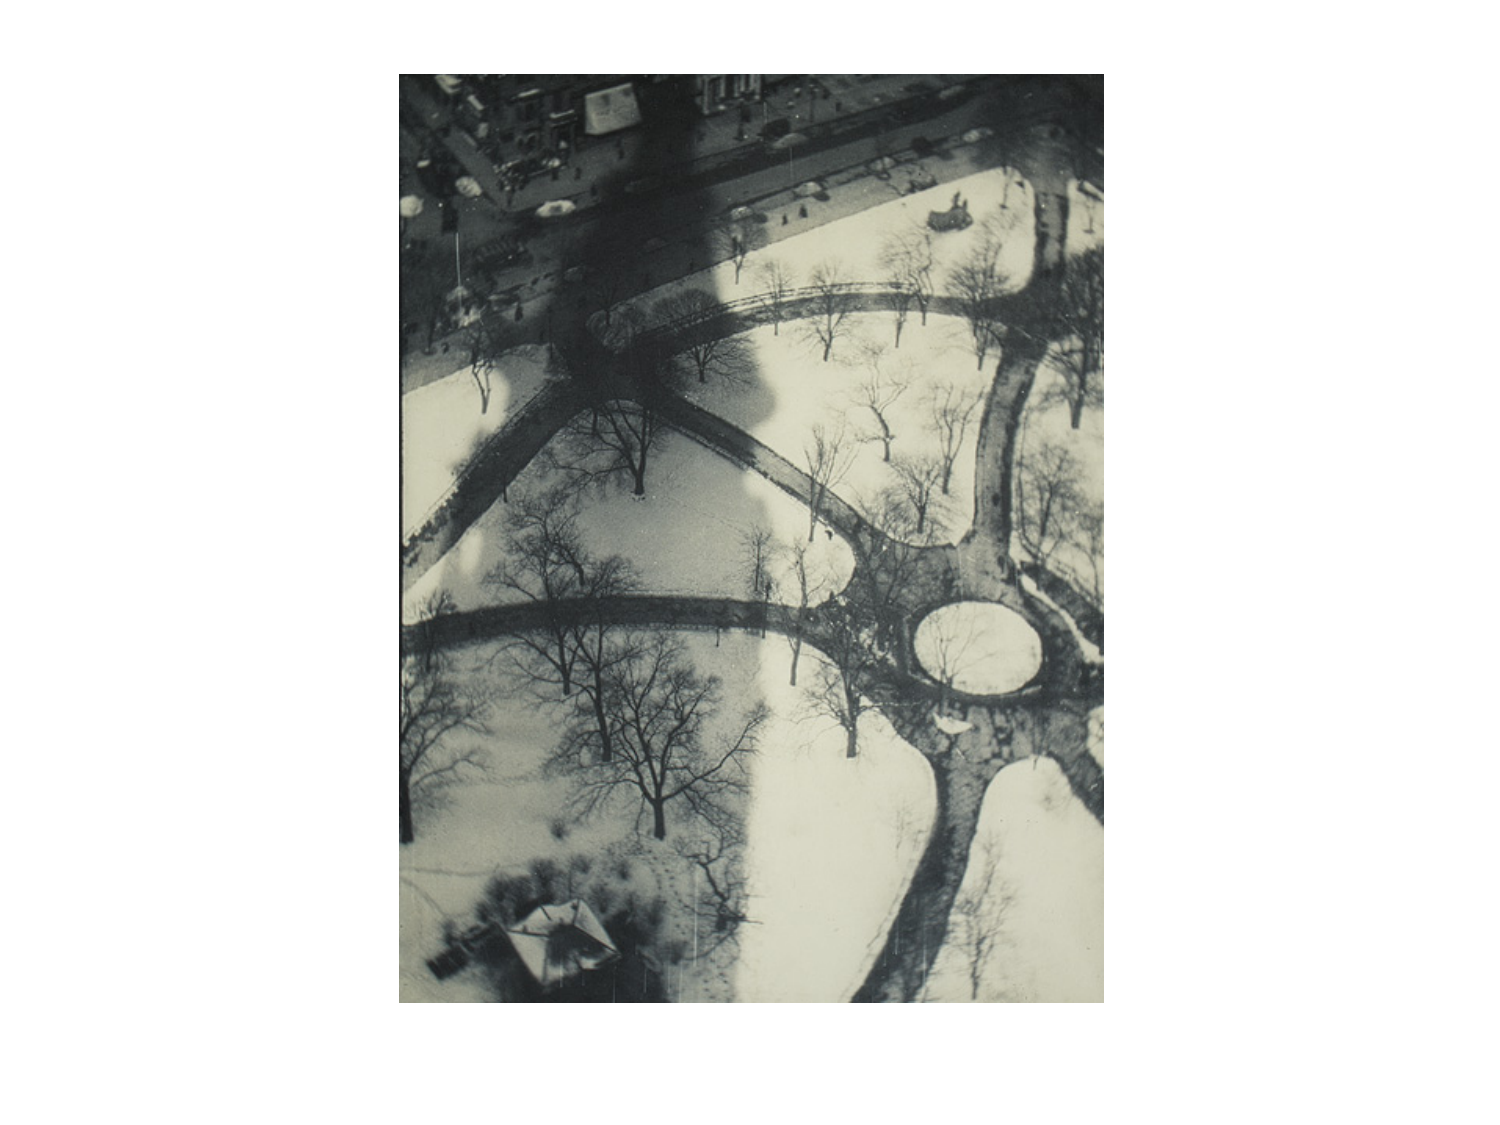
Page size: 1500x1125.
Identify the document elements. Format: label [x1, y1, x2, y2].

picture [399, 74, 1104, 1004]
